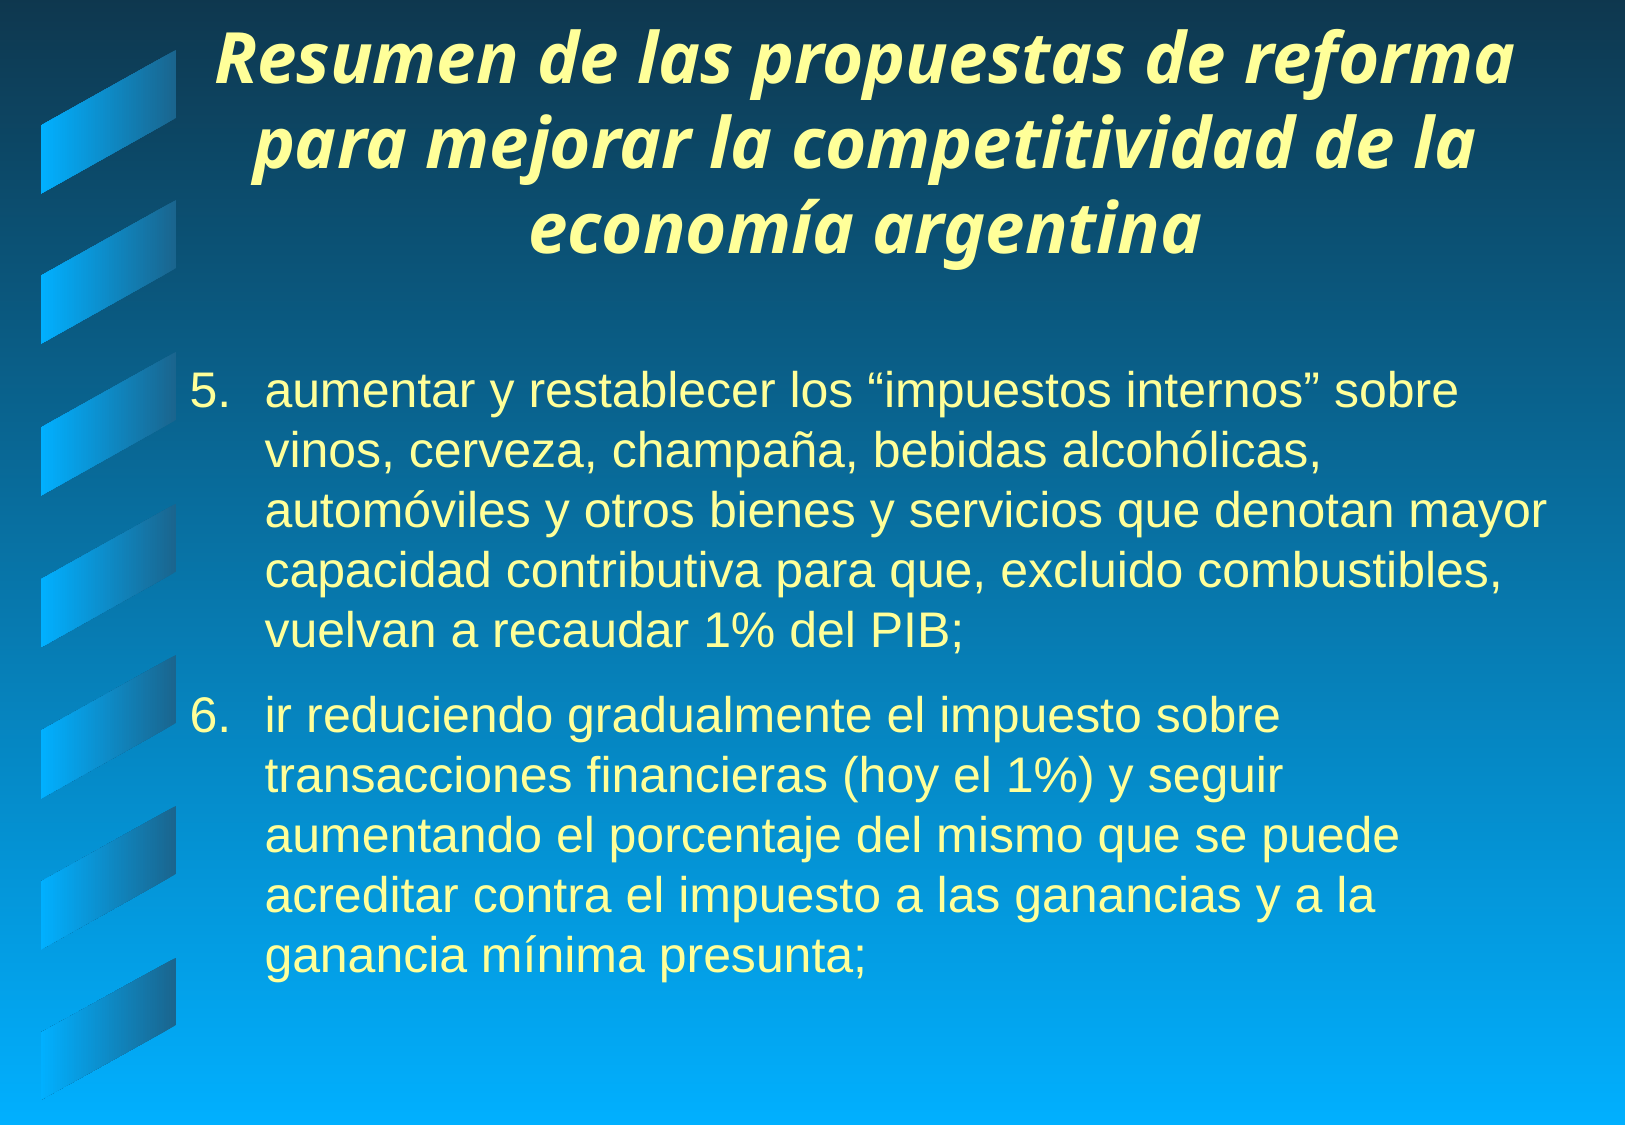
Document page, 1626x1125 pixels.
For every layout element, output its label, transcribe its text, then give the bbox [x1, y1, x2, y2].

text_box aumentar y restablecer los “impuestos internos” sobre vinos, cerveza, champaña, bebidas alcohólicas, automóviles y otros bienes y servicios que denotan mayor capacidad contributiva para que, excluido combustibles, vuelvan a recaudar 1% del PIB; ir reduciendo gradualmente el impuesto sobre transacciones financieras (hoy el 1%) y seguir aumentando el porcentaje del mismo que se puede acreditar contra el impuesto a las ganancias y a la ganancia mínima presunta; [174, 350, 1588, 990]
title Resumen de las propuestas de reforma para mejorar la competitividad de la economía argentina [174, 87, 1557, 276]
